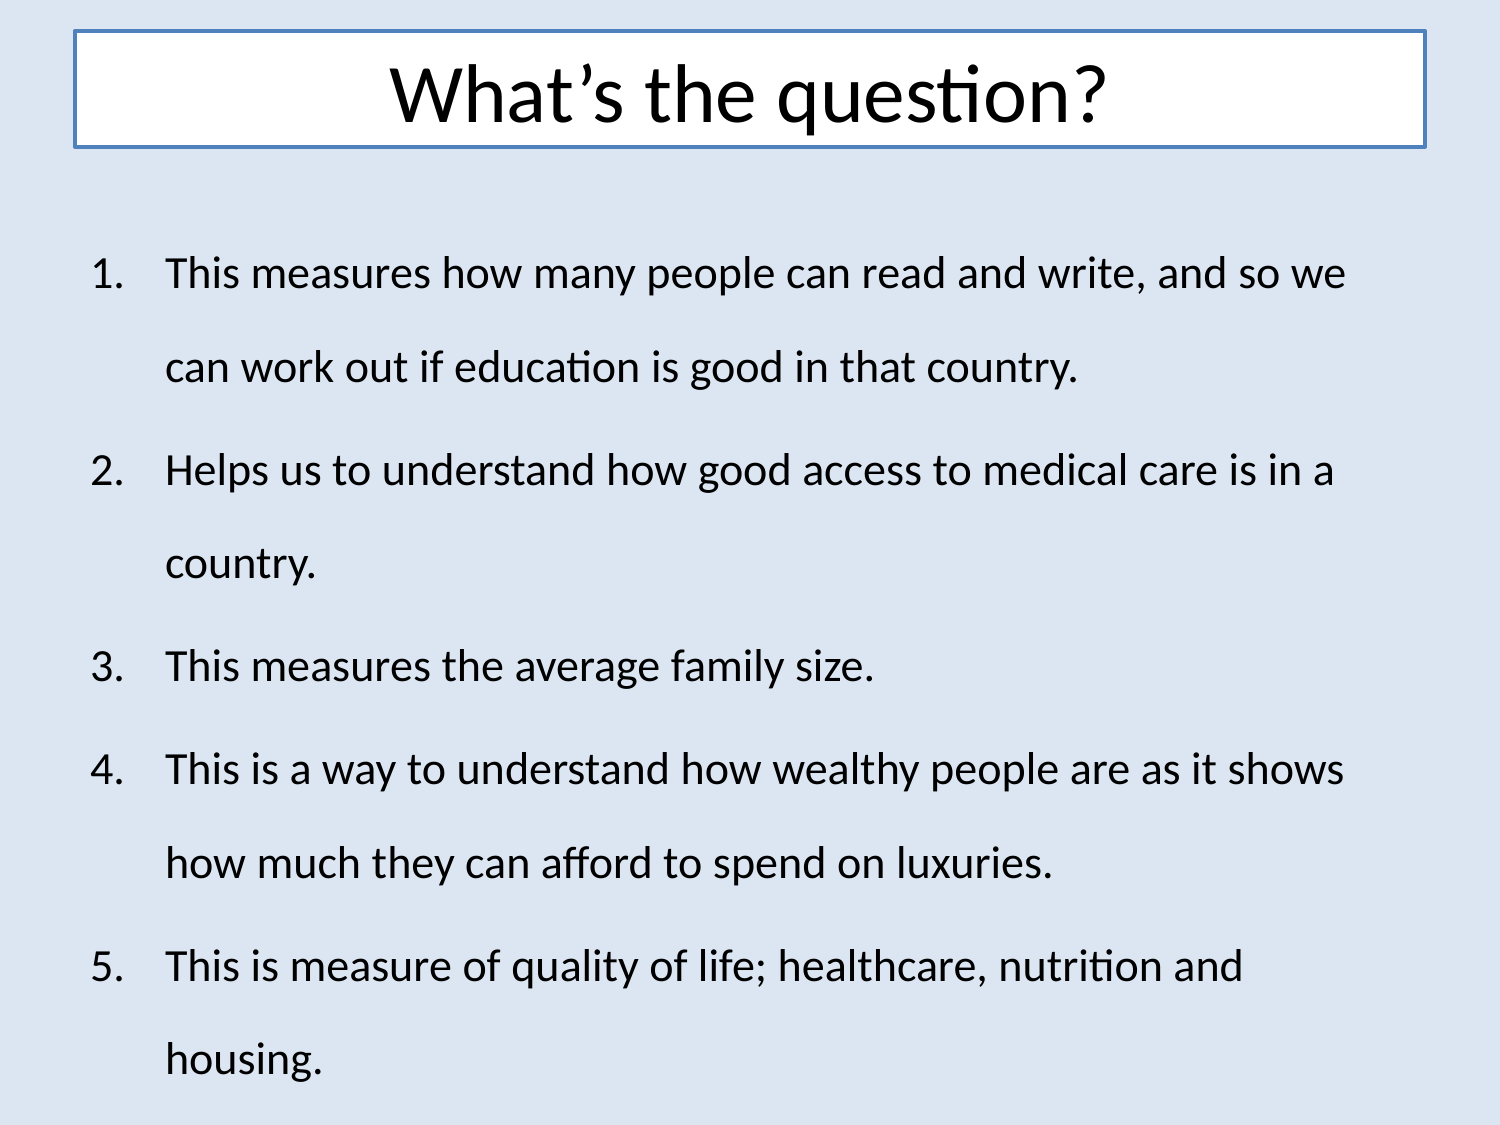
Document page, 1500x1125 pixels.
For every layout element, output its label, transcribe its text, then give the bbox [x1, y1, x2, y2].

title What’s the question? [73, 29, 1427, 149]
list This measures how many people can read and write, and so we can work out if education is good in that country. Helps us to understand how good access to medical care is in a country. This measures the average family size. This is a way to understand how wealthy people are as it shows how much they can afford to spend on luxuries. This is measure of quality of life; healthcare, nutrition and housing. [75, 196, 1425, 1106]
